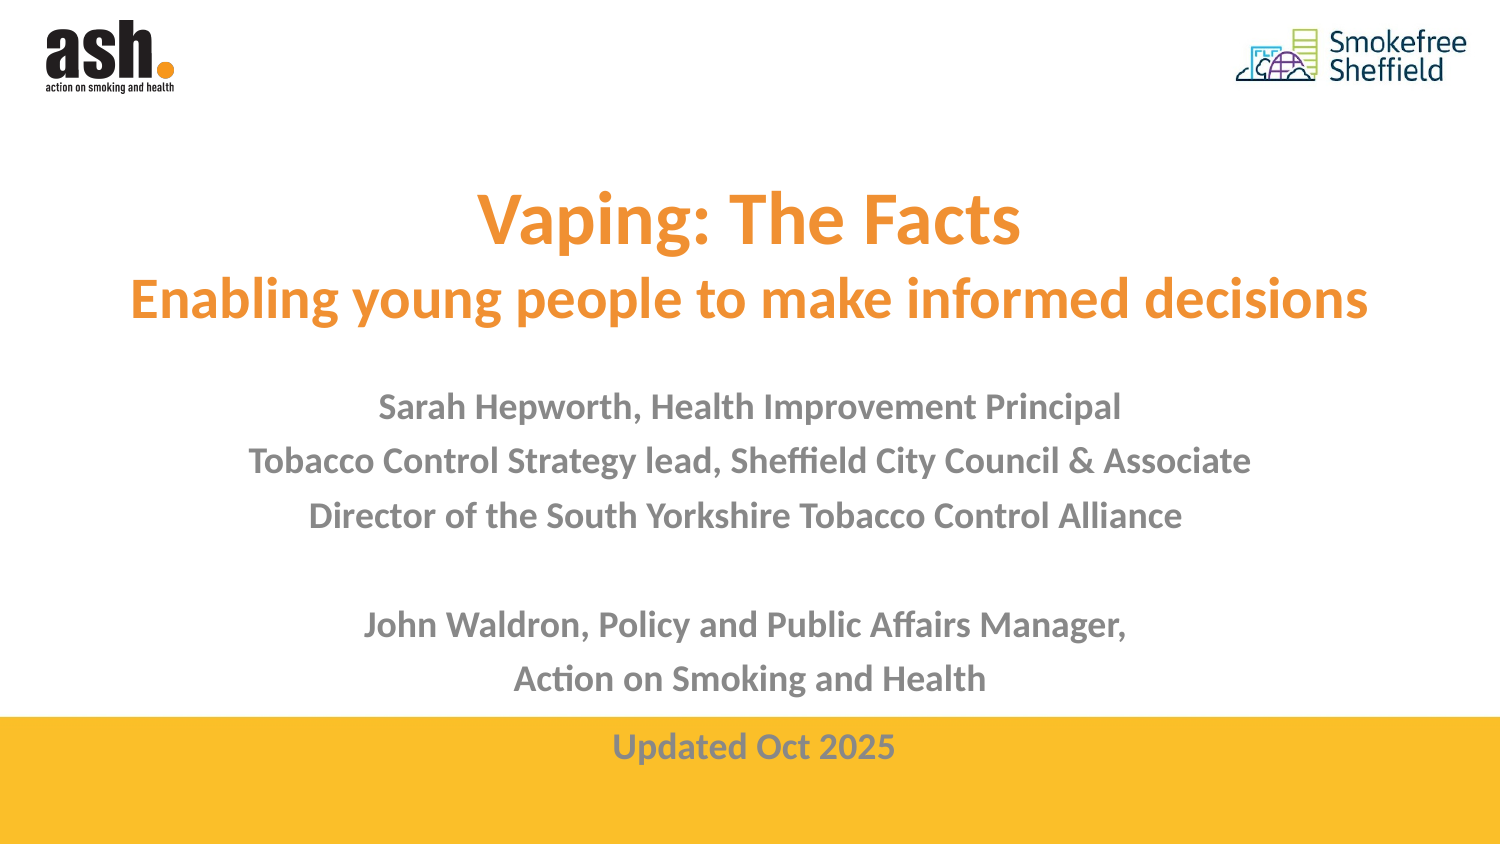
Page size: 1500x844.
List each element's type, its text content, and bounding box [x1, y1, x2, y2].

subtitle Sarah Hepworth, Health Improvement Principal Tobacco Control Strategy lead, Sheffield City Council & Associate Director of the South Yorkshire Tobacco Control Alliance John Waldron, Policy and Public Affairs Manager, Action on Smoking and Health Updated Oct 2025 [225, 365, 1275, 789]
picture [0, 0, 1500, 844]
title Vaping: The Facts Enabling young people to make informed decisions [112, 158, 1388, 340]
